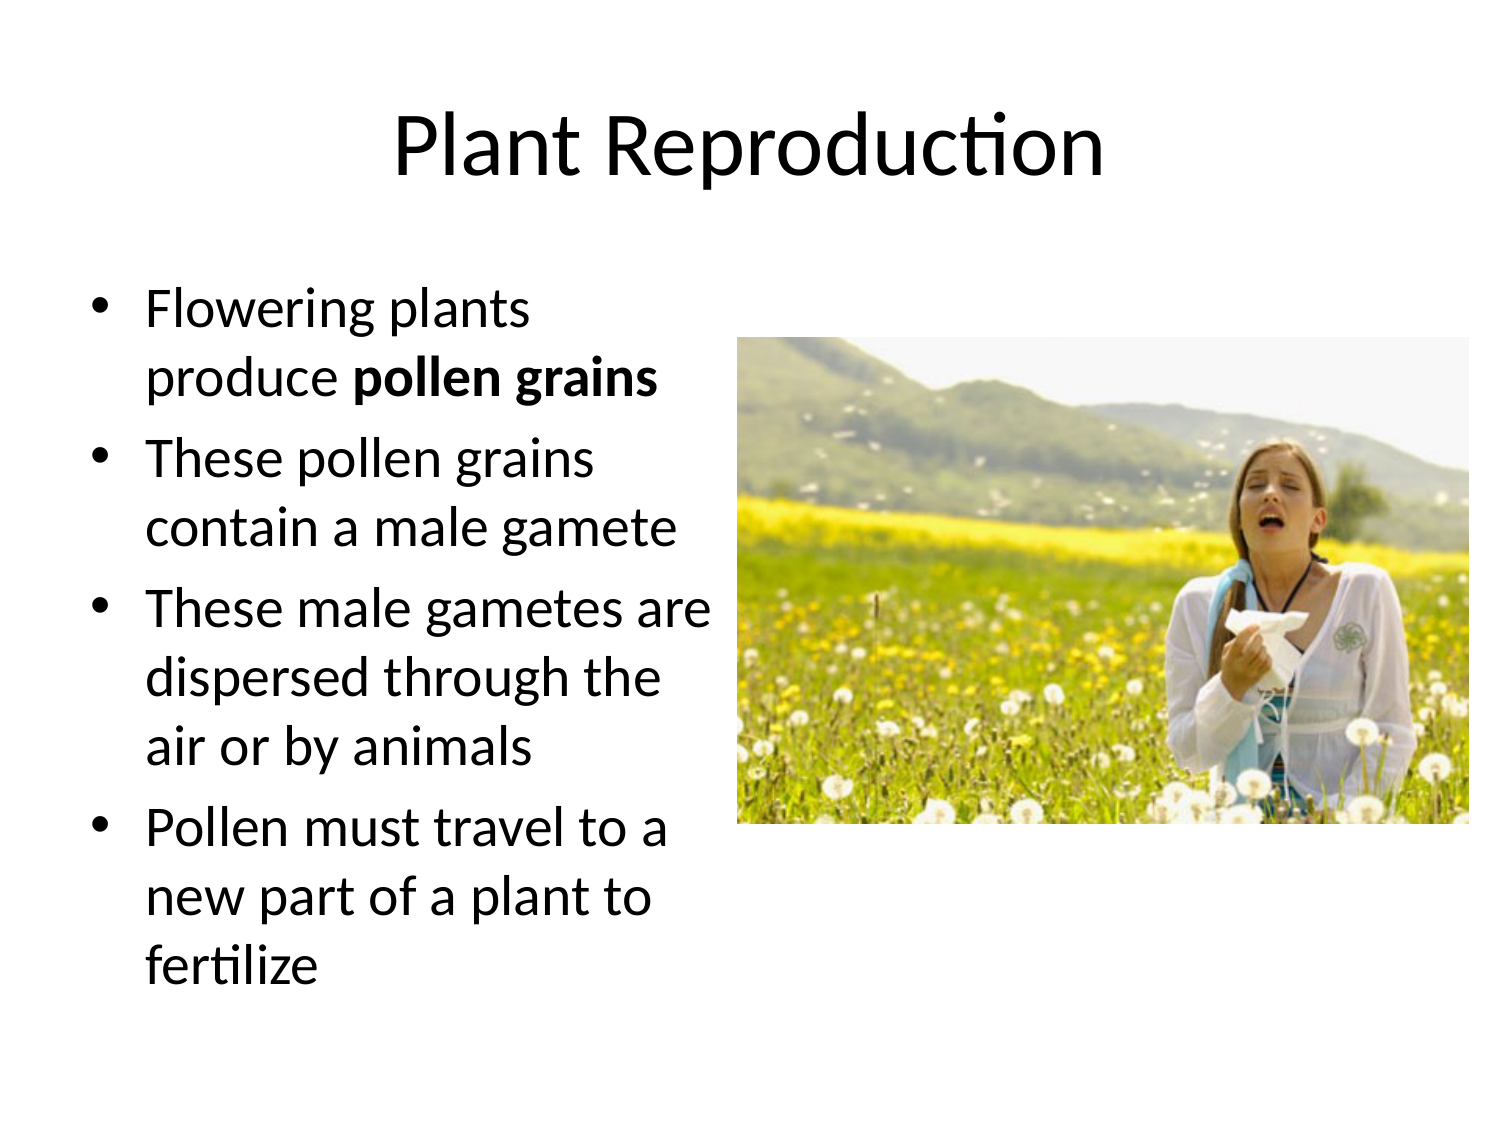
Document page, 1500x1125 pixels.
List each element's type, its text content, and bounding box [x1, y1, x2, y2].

picture [737, 337, 1469, 824]
list Flowering plants produce pollen grains These pollen grains contain a male gamete These male gametes are dispersed through the air or by animals Pollen must travel to a new part of a plant to fertilize [75, 262, 738, 1005]
title Plant Reproduction [75, 45, 1425, 233]
